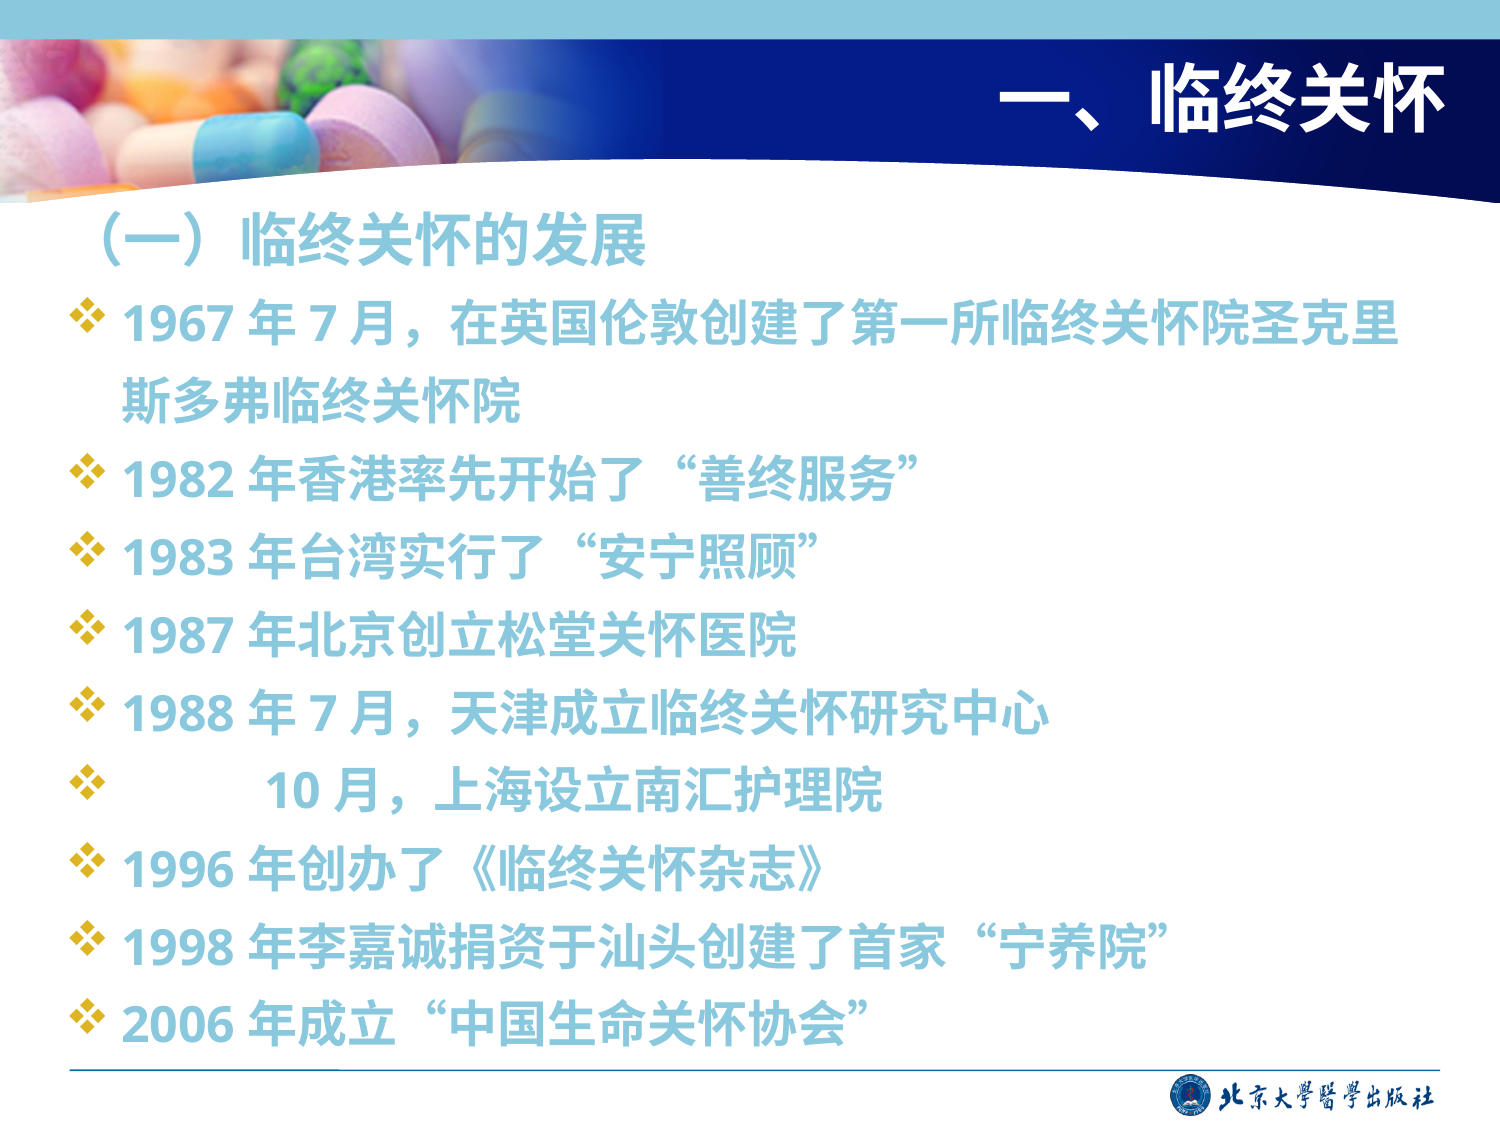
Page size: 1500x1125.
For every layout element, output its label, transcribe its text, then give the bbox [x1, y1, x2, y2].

picture [1170, 1074, 1436, 1118]
picture [0, 40, 1500, 203]
title 一、临终关怀 [137, 49, 1463, 143]
list （一）临终关怀的发展 1967年7月，在英国伦敦创建了第一所临终关怀院圣克里斯多弗临终关怀院 1982年香港率先开始了“善终服务” 1983年台湾实行了“安宁照顾” 1987年北京创立松堂关怀医院 1988年7月，天津成立临终关怀研究中心 10月，上海设立南汇护理院 1996年创办了《临终关怀杂志》 1998年李嘉诚捐资于汕头创建了首家“宁养院” 2006年成立“中国生命关怀协会” [49, 160, 1463, 1071]
